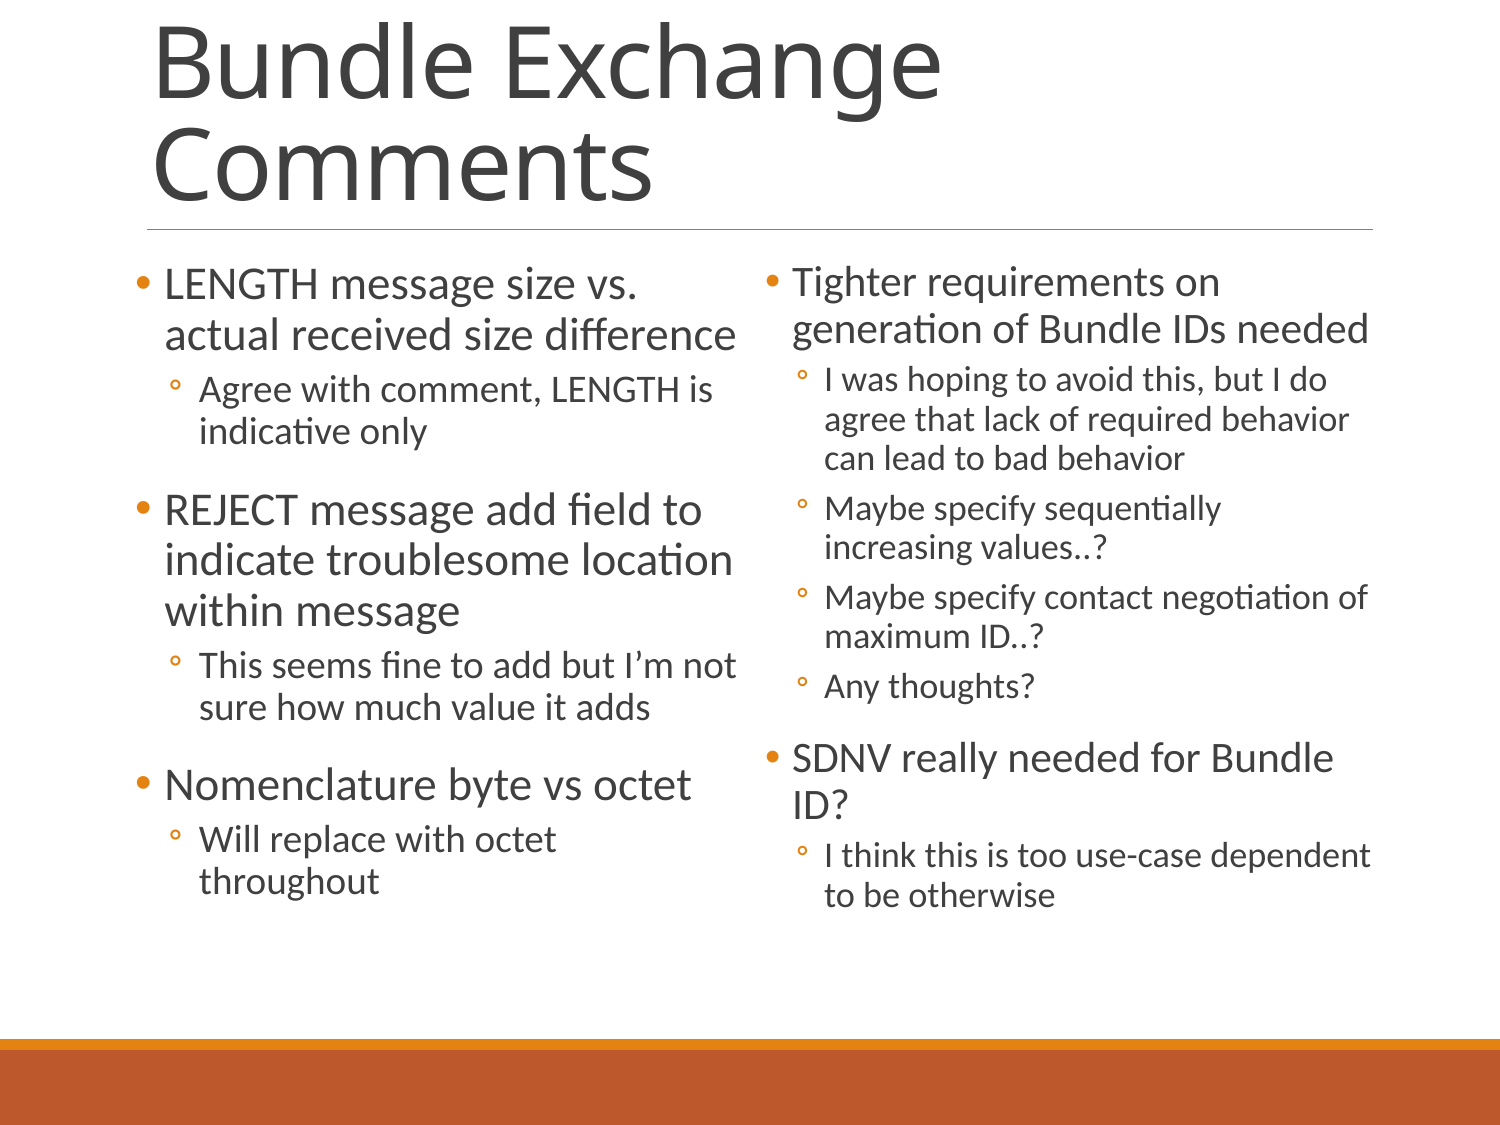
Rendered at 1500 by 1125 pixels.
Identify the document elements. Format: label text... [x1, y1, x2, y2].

list Tighter requirements on generation of Bundle IDs needed I was hoping to avoid this, but I do agree that lack of required behavior can lead to bad behavior Maybe specify sequentially increasing values..? Maybe specify contact negotiation of maximum ID..? Any thoughts? SDNV really needed for Bundle ID? I think this is too use-case dependent to be otherwise [765, 251, 1373, 963]
title Bundle Exchange Comments [135, 47, 1373, 229]
list LENGTH message size vs. actual received size difference Agree with comment, LENGTH is indicative only REJECT message add field to indicate troublesome location within message This seems fine to add but I’m not sure how much value it adds Nomenclature byte vs octet Will replace with octet throughout [135, 251, 743, 963]
